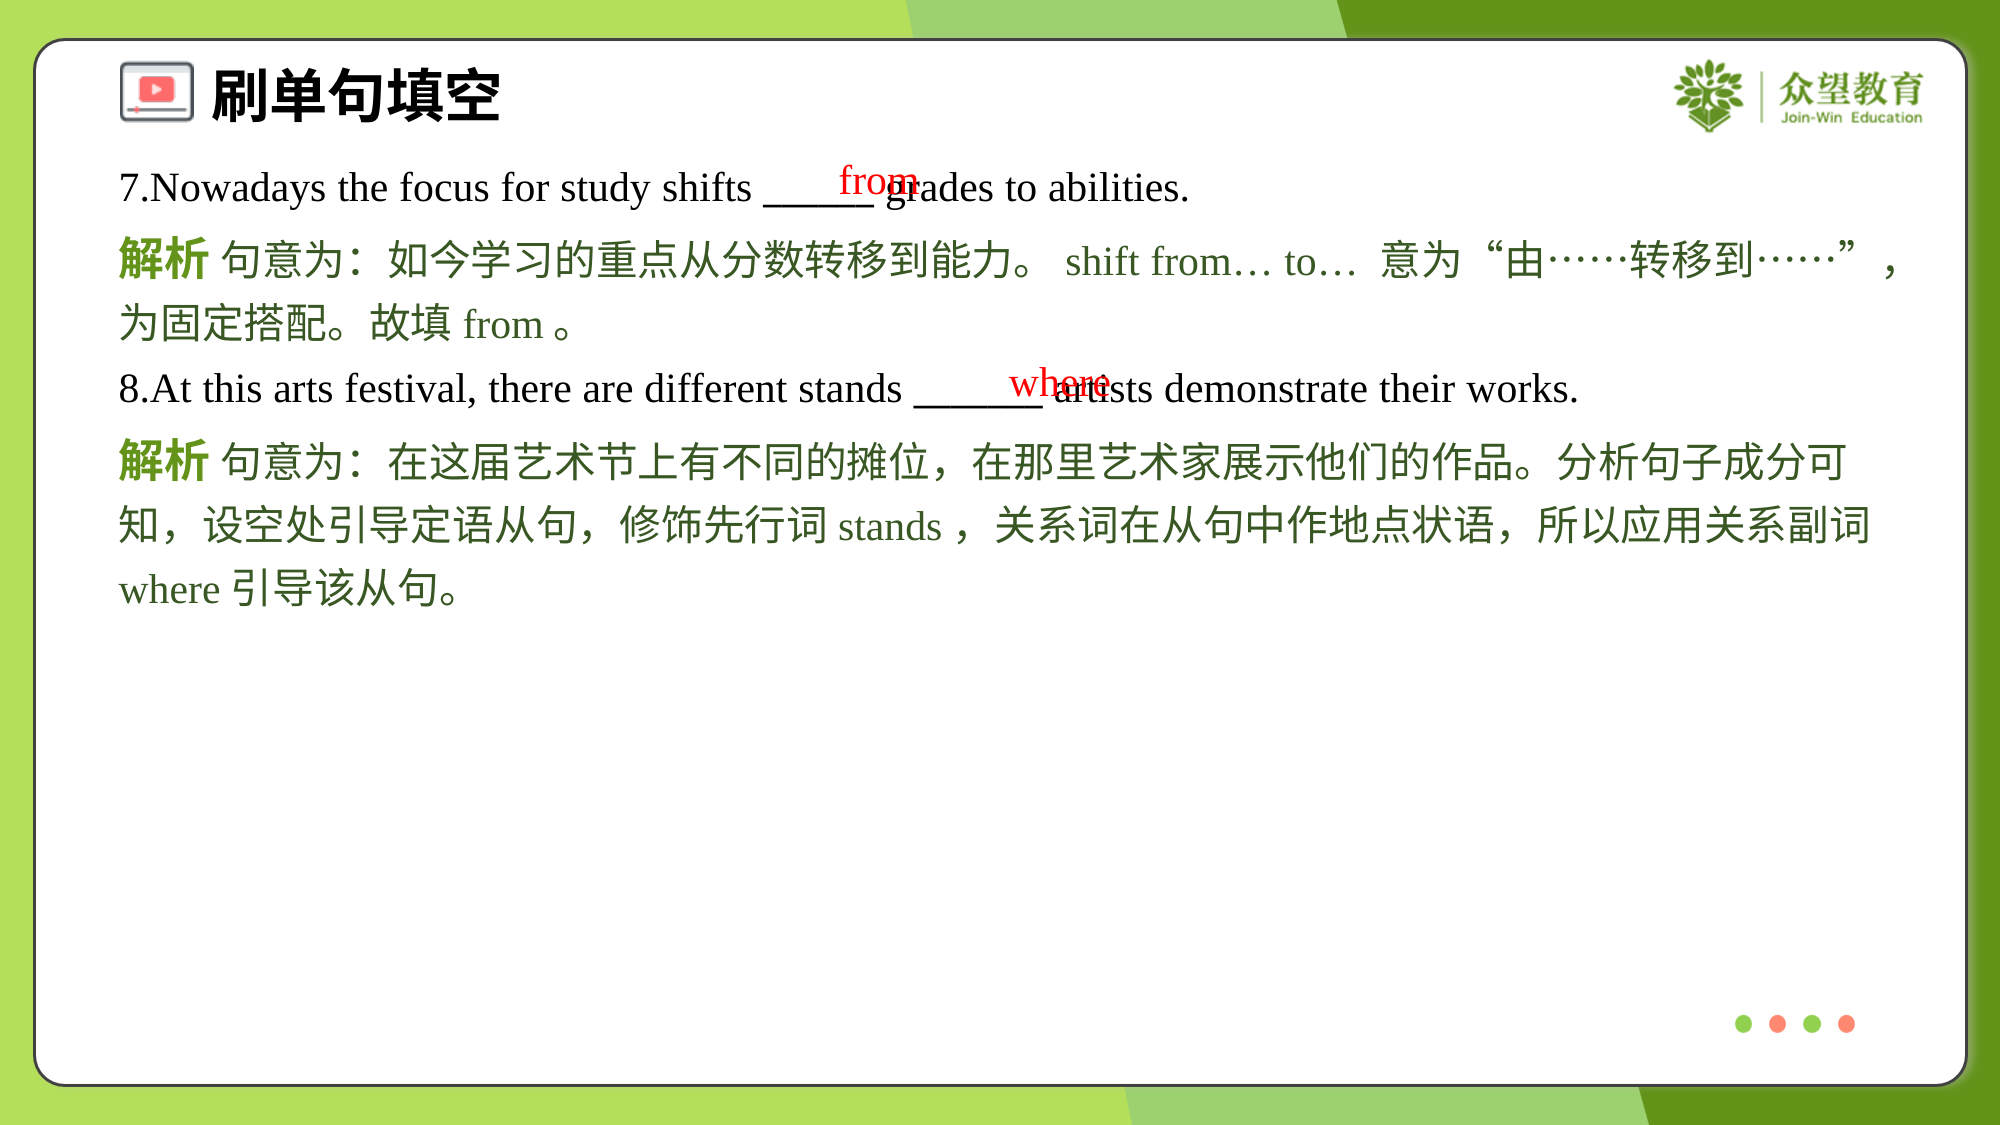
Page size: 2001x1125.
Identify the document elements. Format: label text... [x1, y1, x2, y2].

text_box from [834, 140, 925, 199]
text_box 解析 句意为：在这届艺术节上有不同的摊位，在那里艺术家展示他们的作品。分析句子成分可知，设空处引导定语从句，修饰先行词stands，关系词在从句中作地点状语，所以应用关系副词where引导该从句。 [118, 417, 1883, 607]
text_box where [1004, 342, 1116, 400]
picture [0, 0, 2000, 1125]
text_box 7.Nowadays the focus for study shifts ______ grades to abilities. [118, 146, 1883, 204]
text_box 8.At this arts festival, there are different stands _______ artists demonstrate their works. [118, 348, 1883, 406]
text_box 解析 句意为：如今学习的重点从分数转移到能力。shift from… to… 意为“由……转移到……”，为固定搭配。故填from。 [118, 215, 1883, 343]
